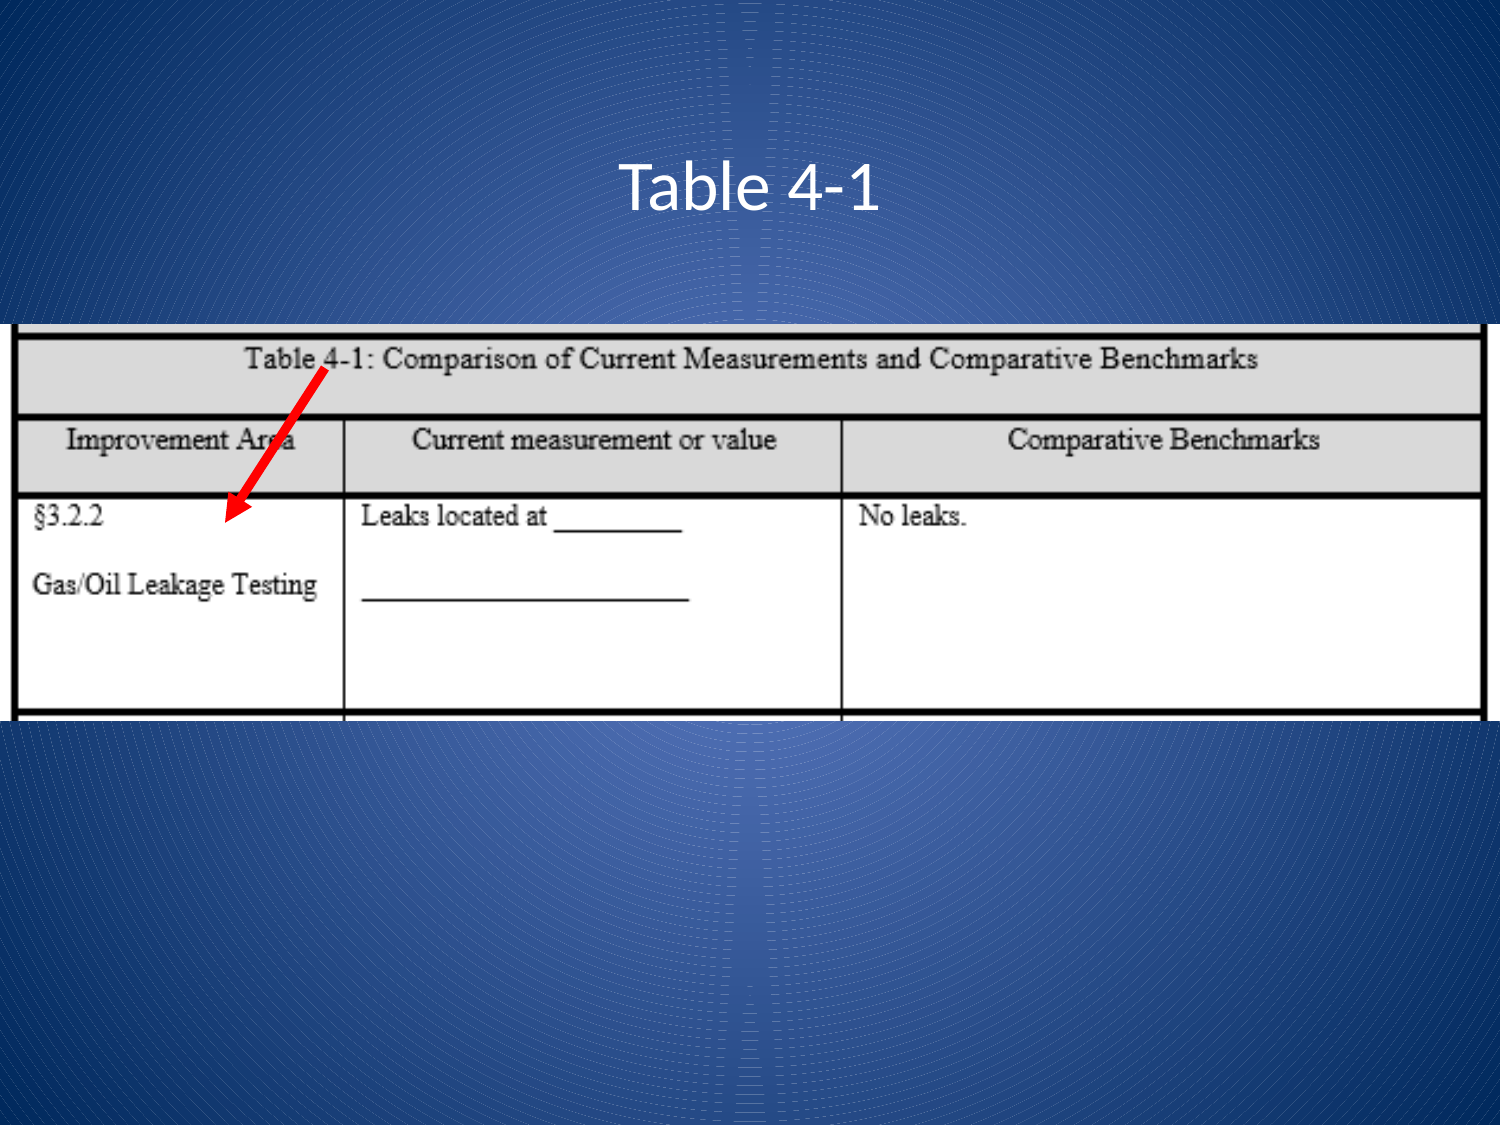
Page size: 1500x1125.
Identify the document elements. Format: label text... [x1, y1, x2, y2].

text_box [224, 367, 326, 524]
title Table 4-1 [75, 45, 1425, 233]
picture [0, 324, 1500, 721]
